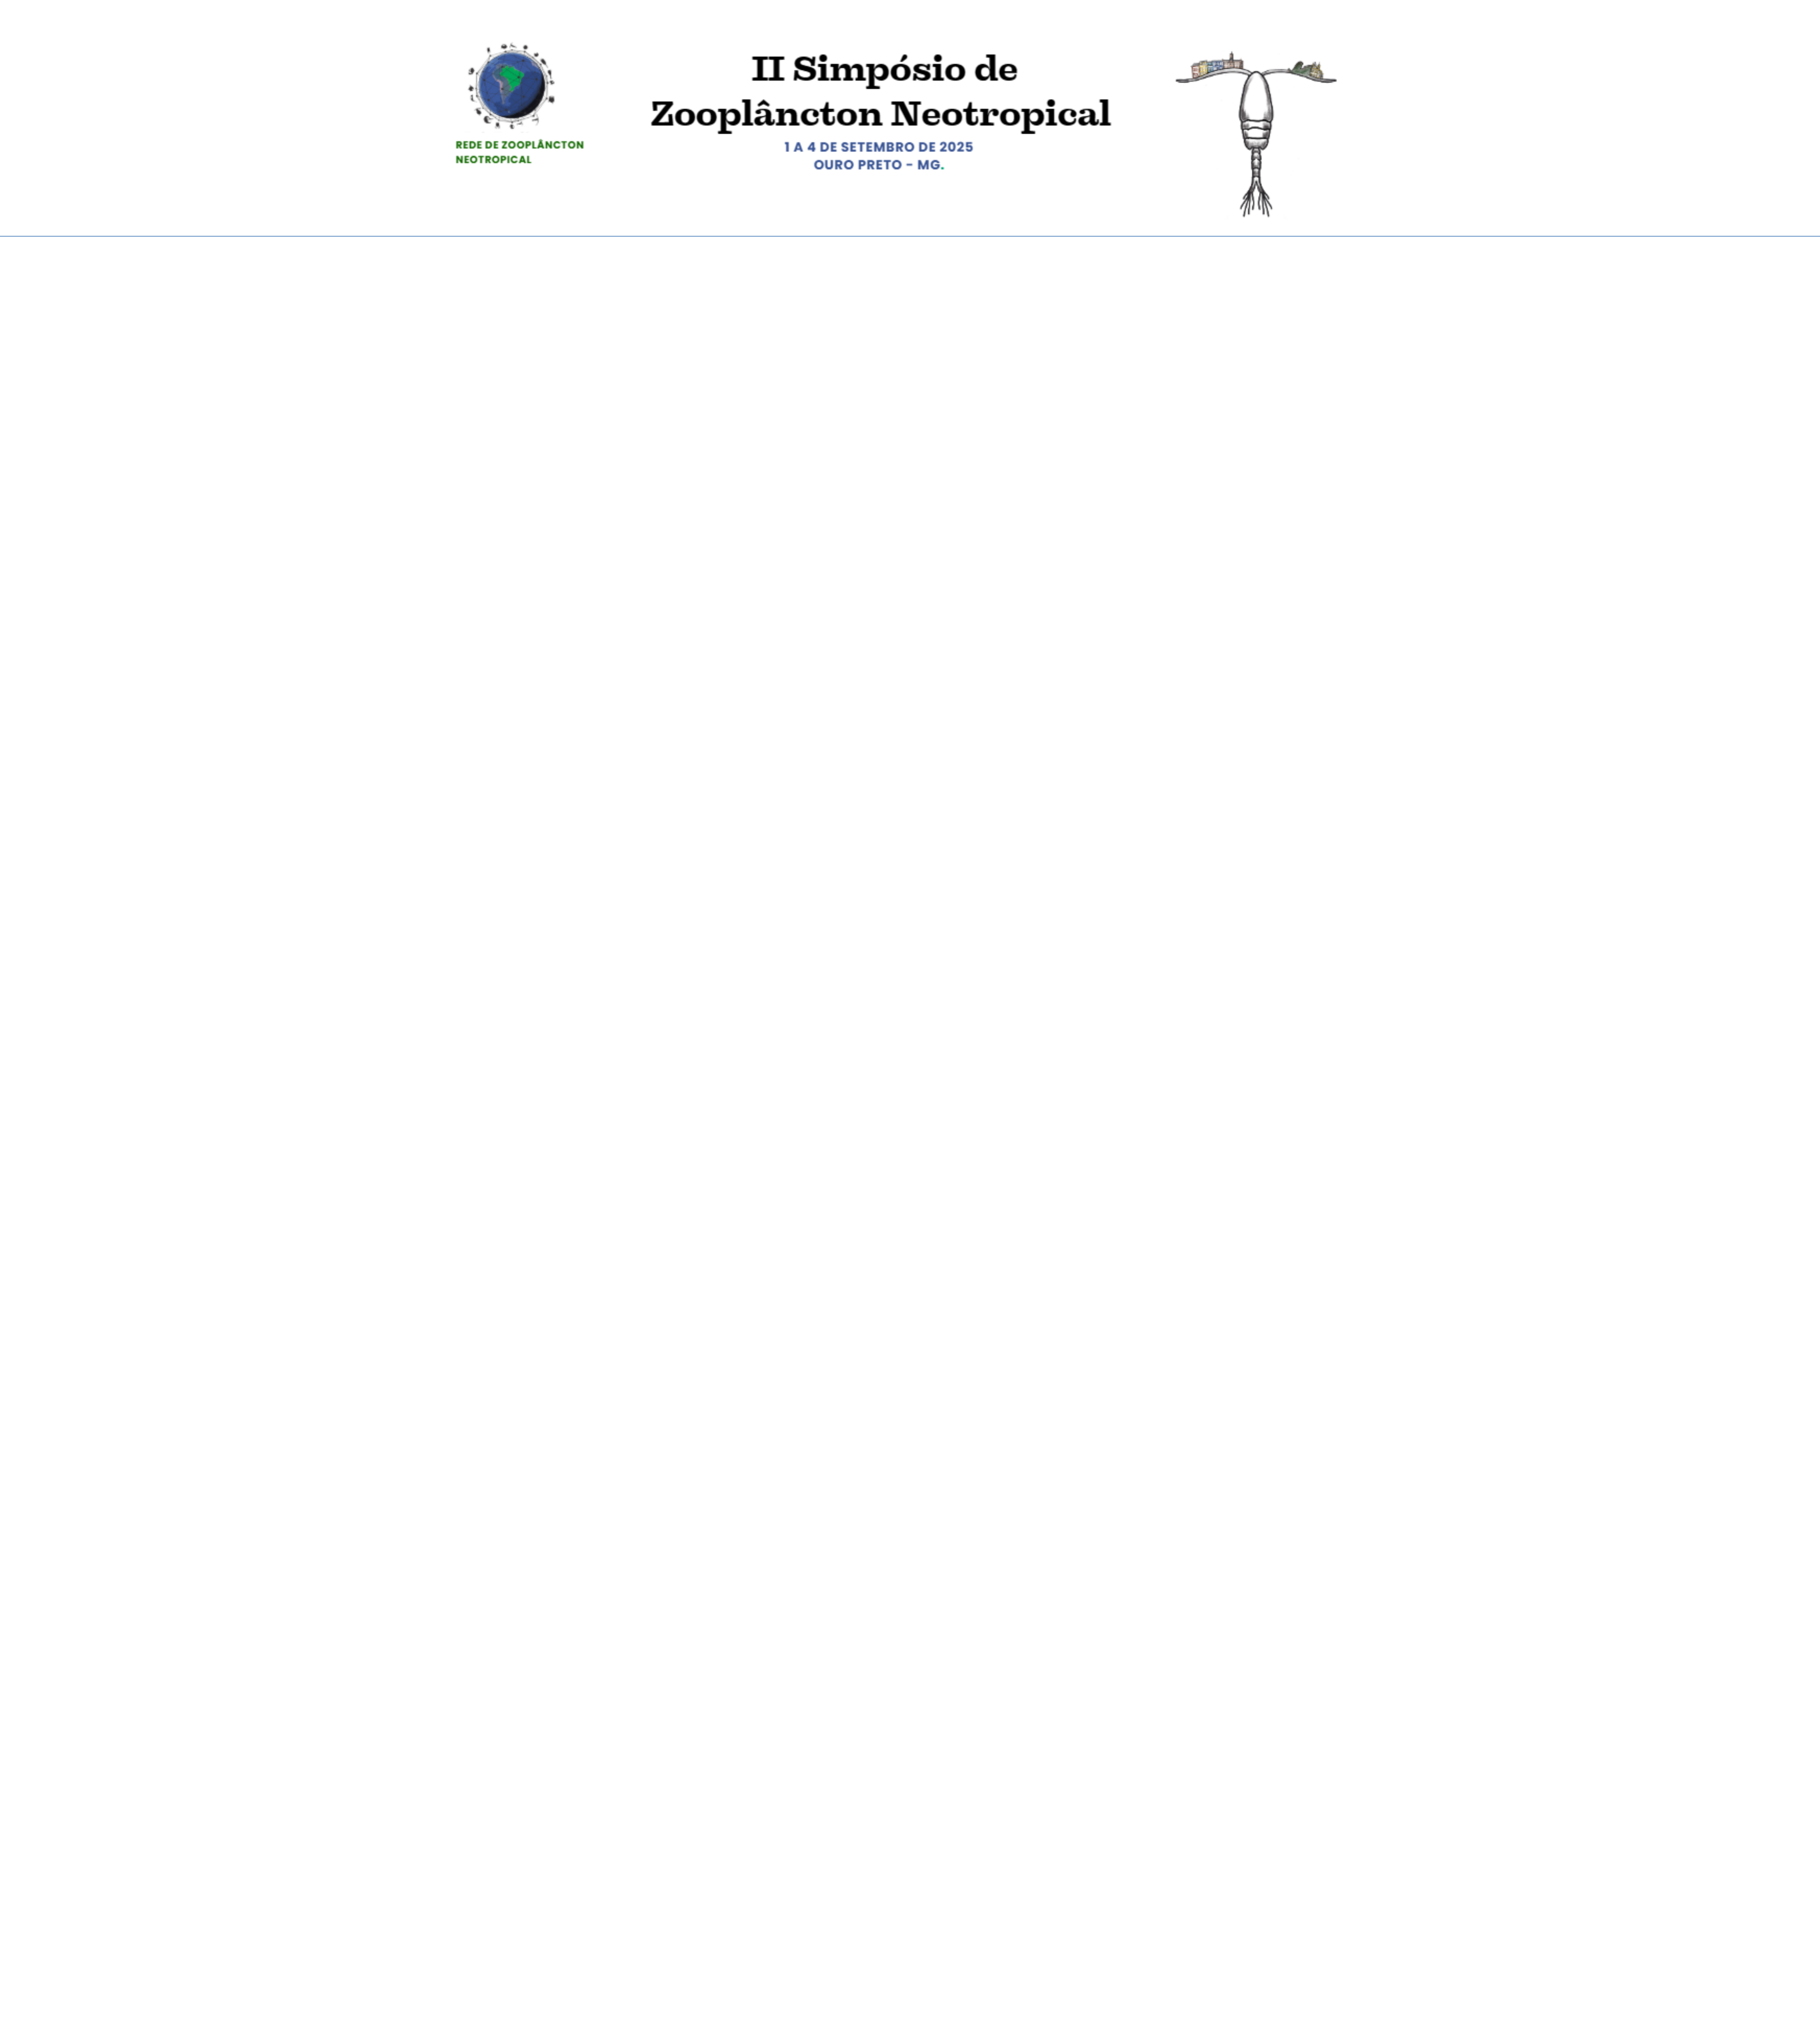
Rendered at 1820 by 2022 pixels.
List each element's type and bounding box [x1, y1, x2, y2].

text_box [0, 29, 1820, 237]
